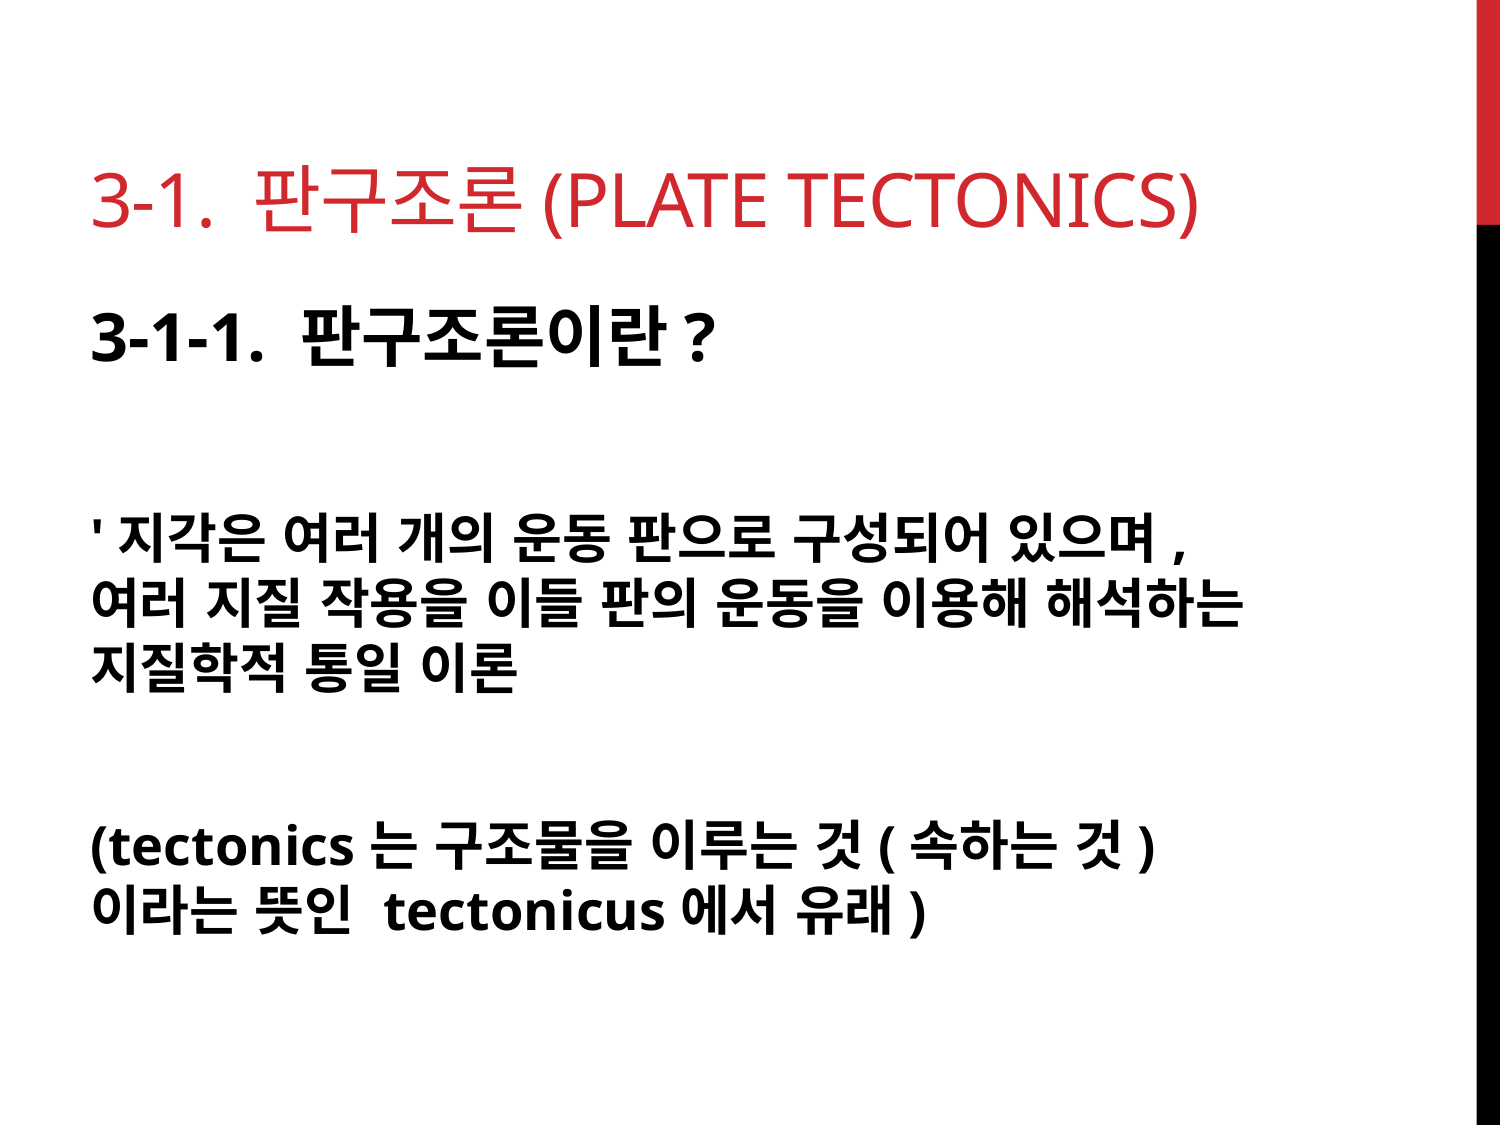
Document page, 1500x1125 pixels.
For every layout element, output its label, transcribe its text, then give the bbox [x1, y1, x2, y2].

title 3-1. 판구조론(plate tectonics) [75, 25, 1400, 250]
list 3-1-1. 판구조론이란? '지각은 여러 개의 운동 판으로 구성되어 있으며, 여러 지질 작용을 이들 판의 운동을 이용해 해석하는 지질학적 통일 이론 (tectonics는 구조물을 이루는 것(속하는 것)이라는 뜻인 tectonicus에서 유래) [75, 287, 1325, 1005]
